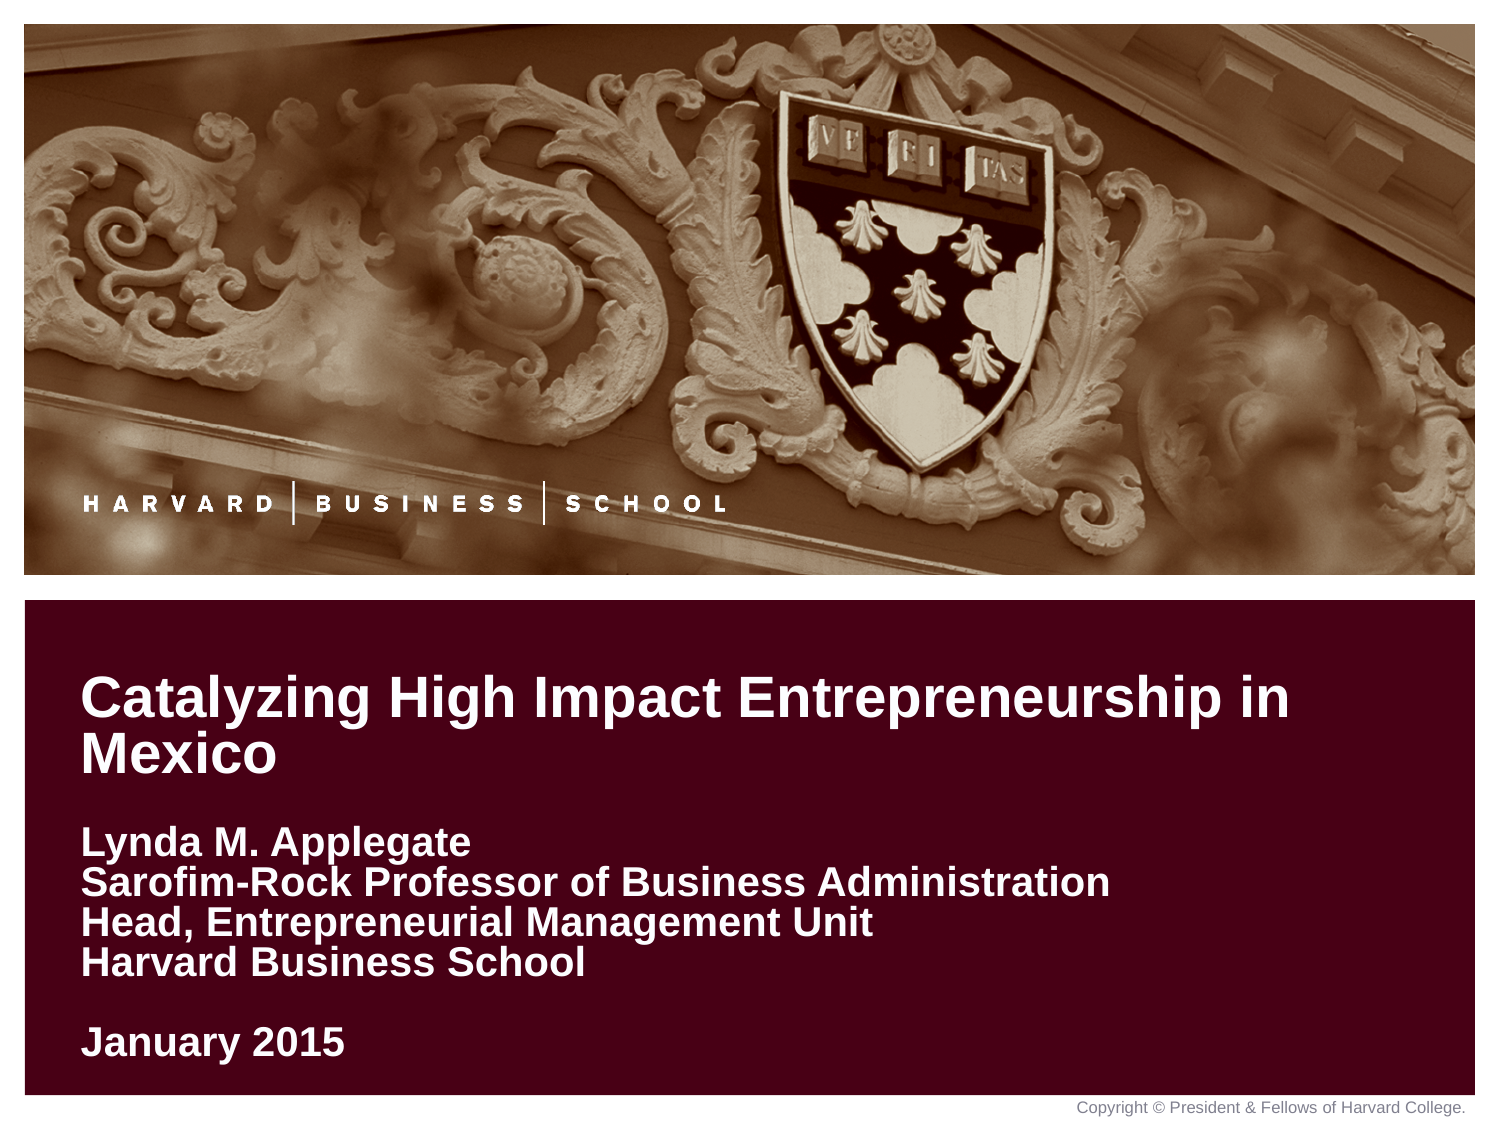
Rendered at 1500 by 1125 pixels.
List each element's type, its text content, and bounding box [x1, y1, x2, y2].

text_box Catalyzing High Impact Entrepreneurship in Mexico Lynda M. Applegate Sarofim-Rock Professor of Business Administration Head, Entrepreneurial Management Unit Harvard Business School January 2015 [65, 947, 1413, 1073]
text_box Copyright © President & Fellows of Harvard College. [1061, 1089, 1482, 1125]
picture [24, 24, 1476, 576]
text_box [24, 600, 1475, 1096]
